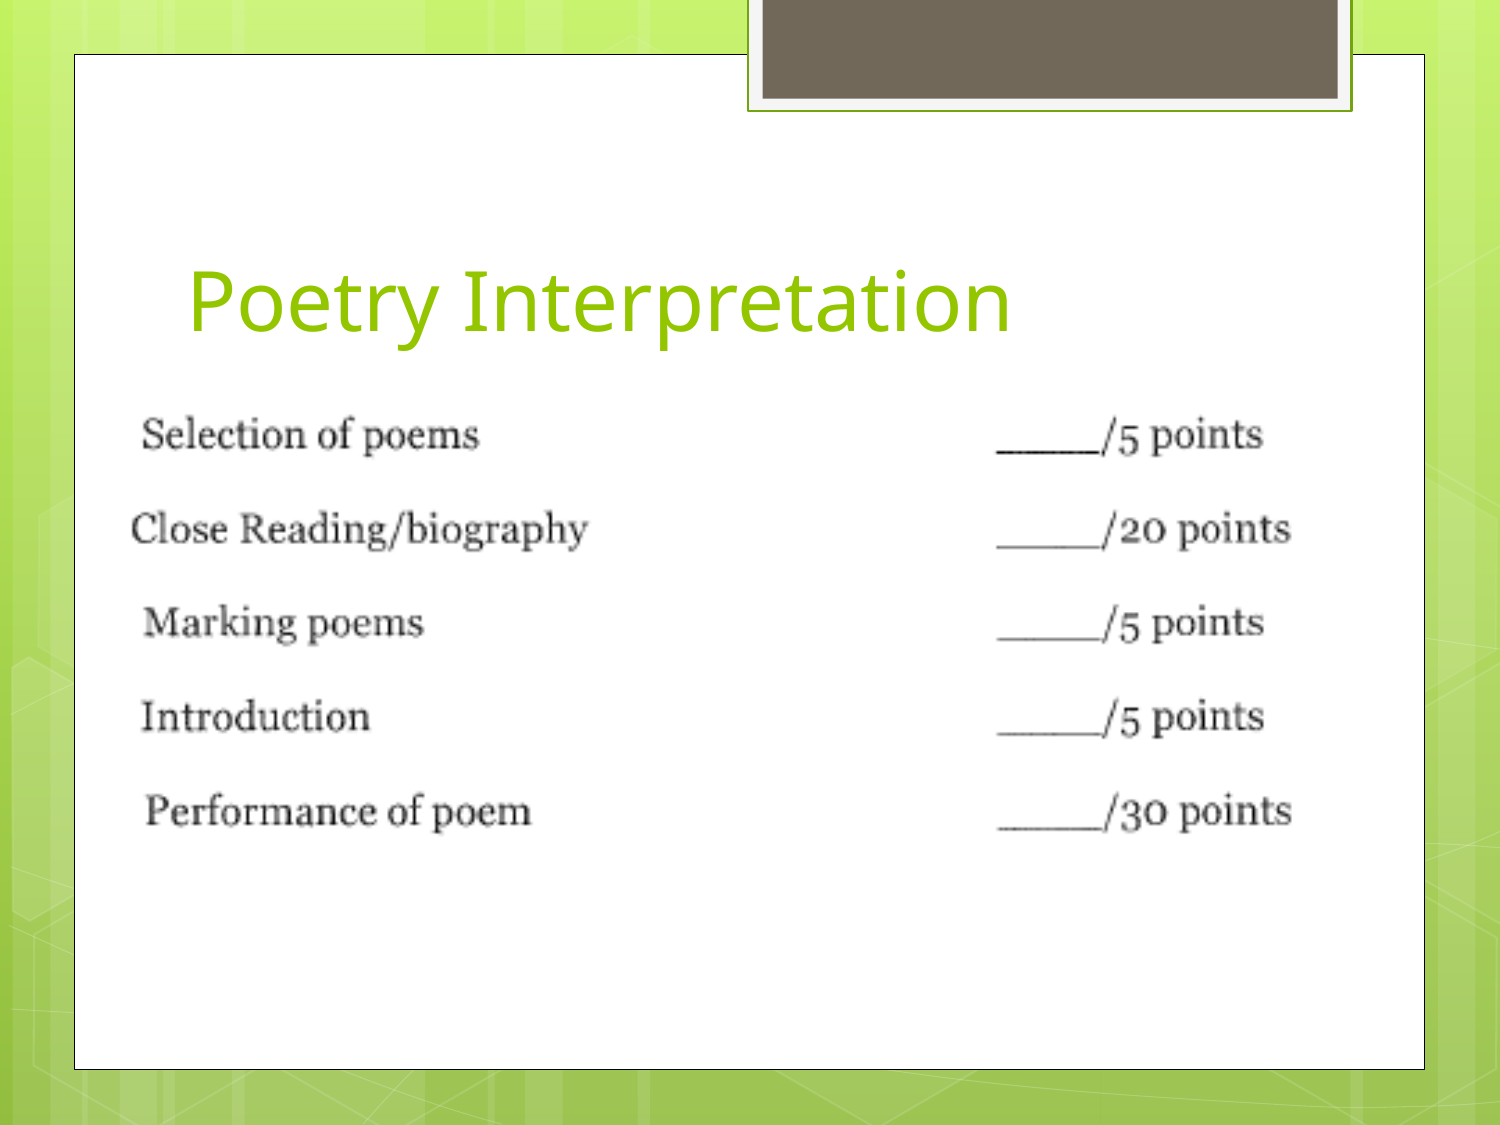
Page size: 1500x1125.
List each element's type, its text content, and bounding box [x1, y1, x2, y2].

title Poetry Interpretation [171, 168, 1324, 357]
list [124, 399, 1329, 862]
